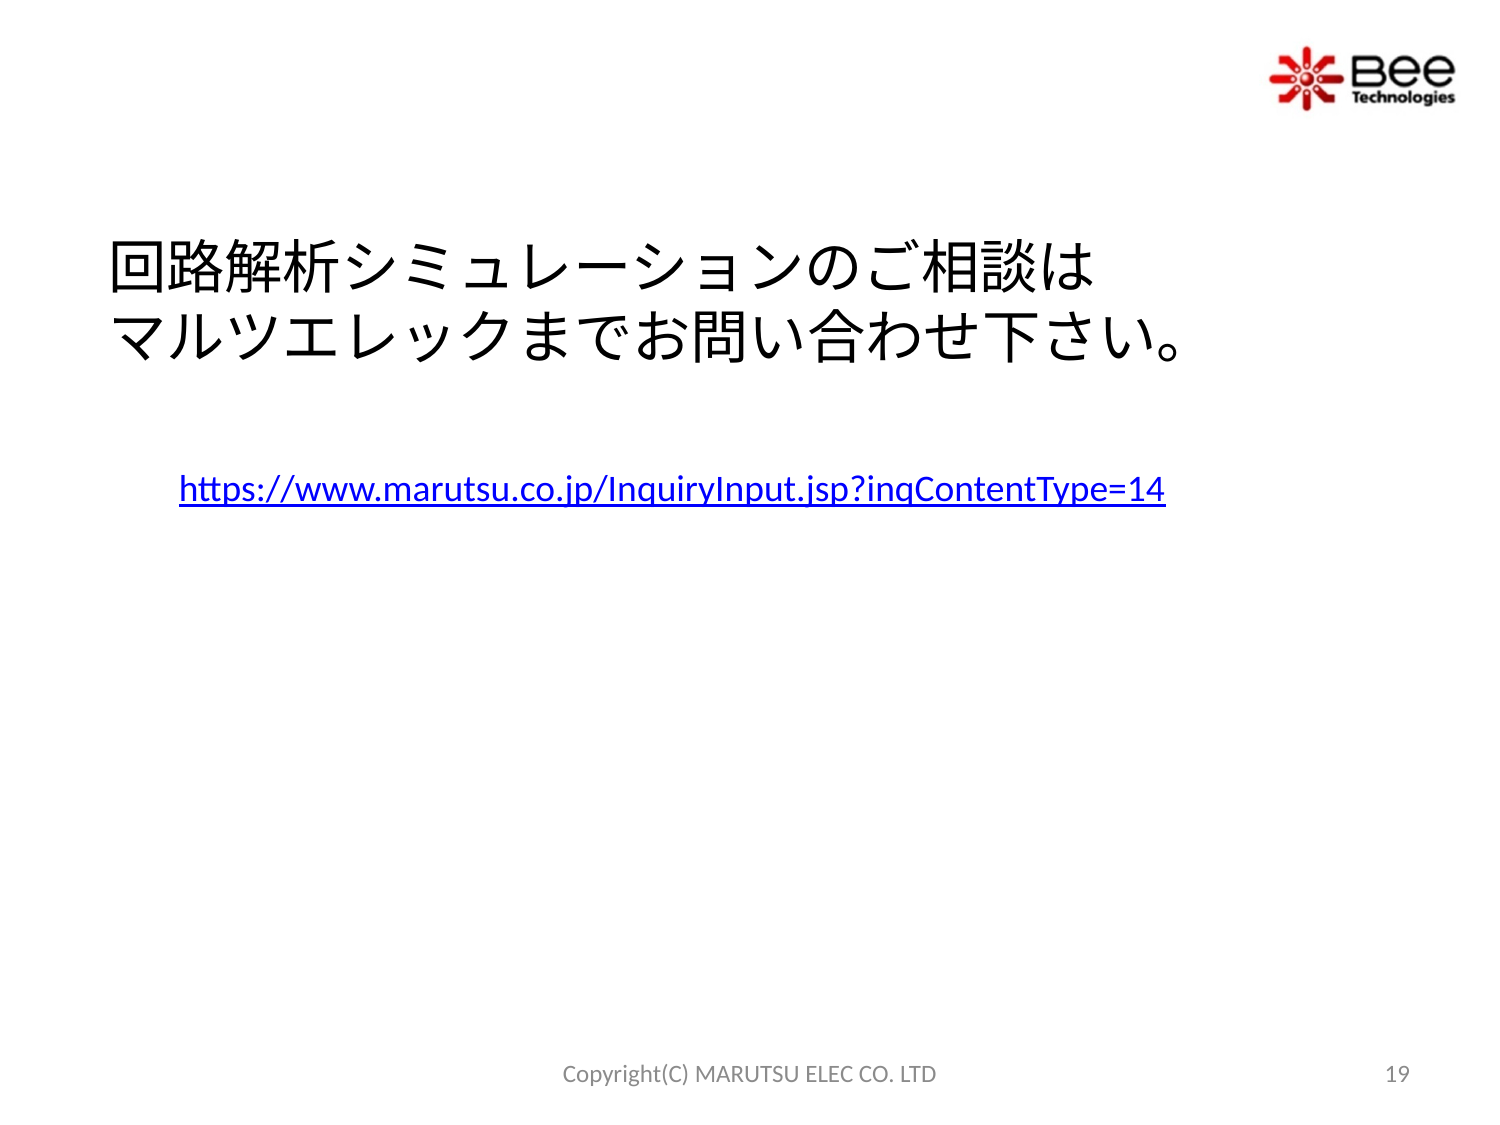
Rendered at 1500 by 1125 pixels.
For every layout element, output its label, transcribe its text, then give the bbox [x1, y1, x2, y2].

footer Copyright(C) MARUTSU ELEC CO. LTD [512, 1042, 988, 1103]
text_box https://www.marutsu.co.jp/InquiryInput.jsp?inqContentType=14 [163, 456, 1336, 517]
text_box 回路解析シミュレーションのご相談は マルツエレックまでお問い合わせ下さい。 [93, 222, 1172, 378]
slide_number 19 [1074, 1042, 1425, 1103]
picture [1259, 30, 1471, 124]
